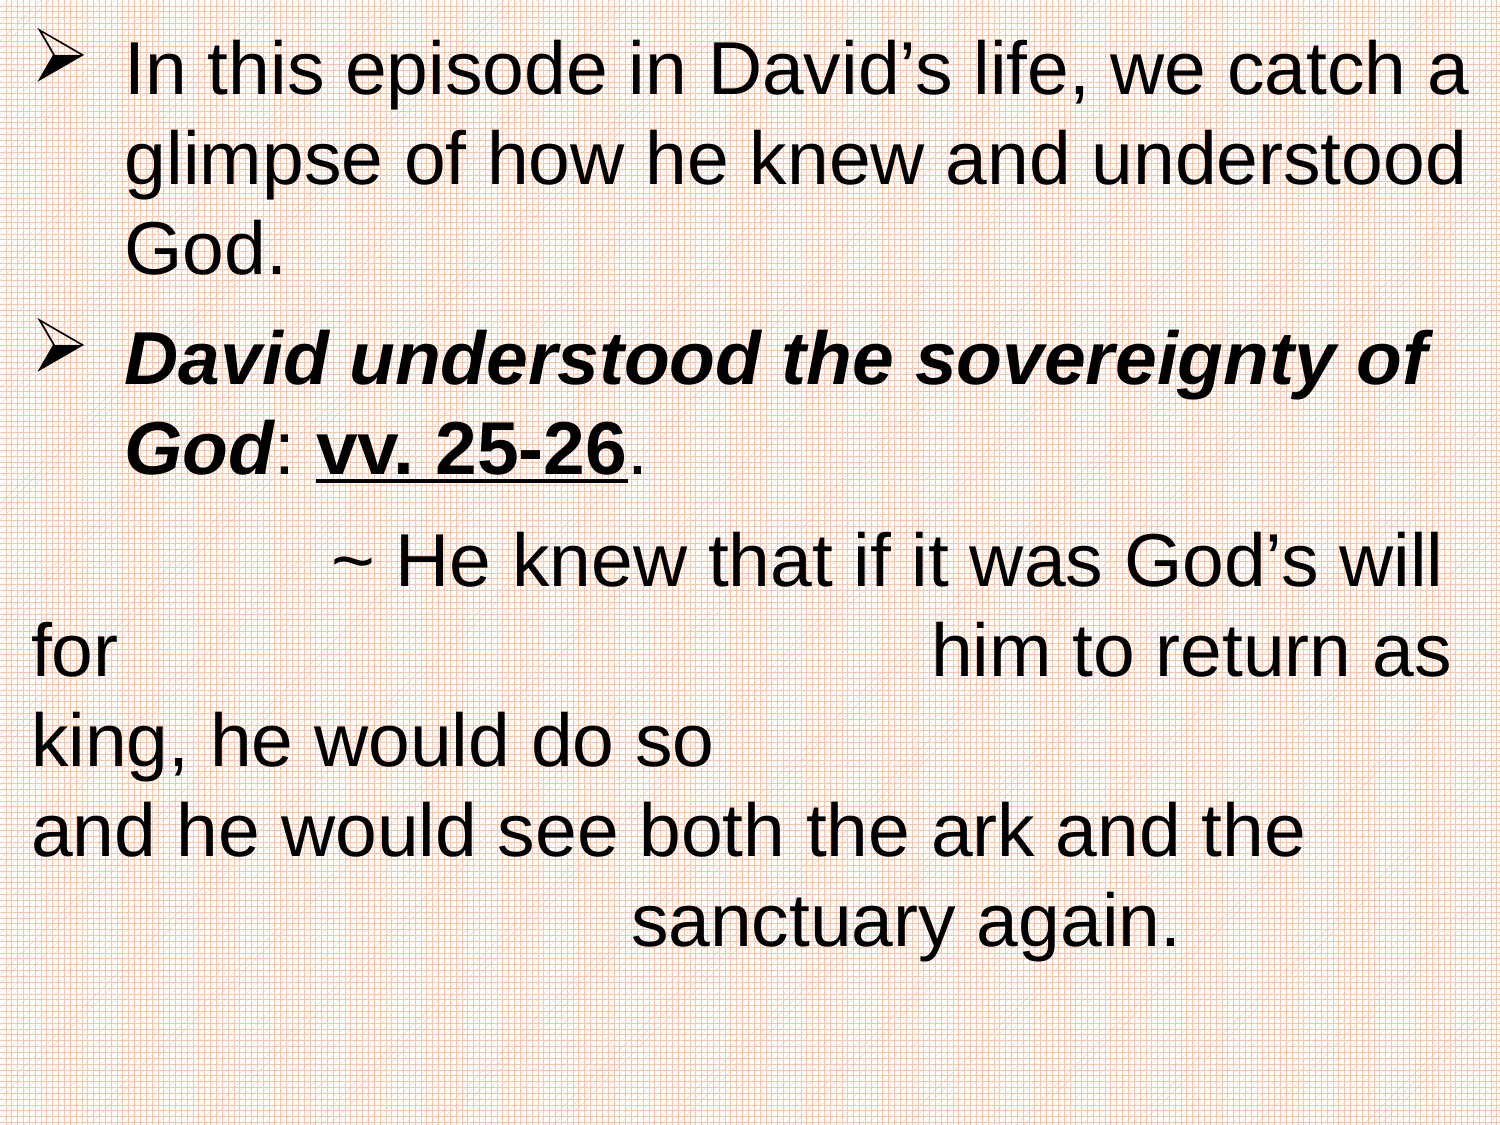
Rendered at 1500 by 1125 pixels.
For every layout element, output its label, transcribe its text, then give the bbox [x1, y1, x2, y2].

subtitle In this episode in David’s life, we catch a glimpse of how he knew and understood God. David understood the sovereignty of God: vv. 25-26. ~ He knew that if it was God’s will for him to return as king, he would do so and he would see both the ark and the sanctuary again. [16, 11, 1486, 1114]
